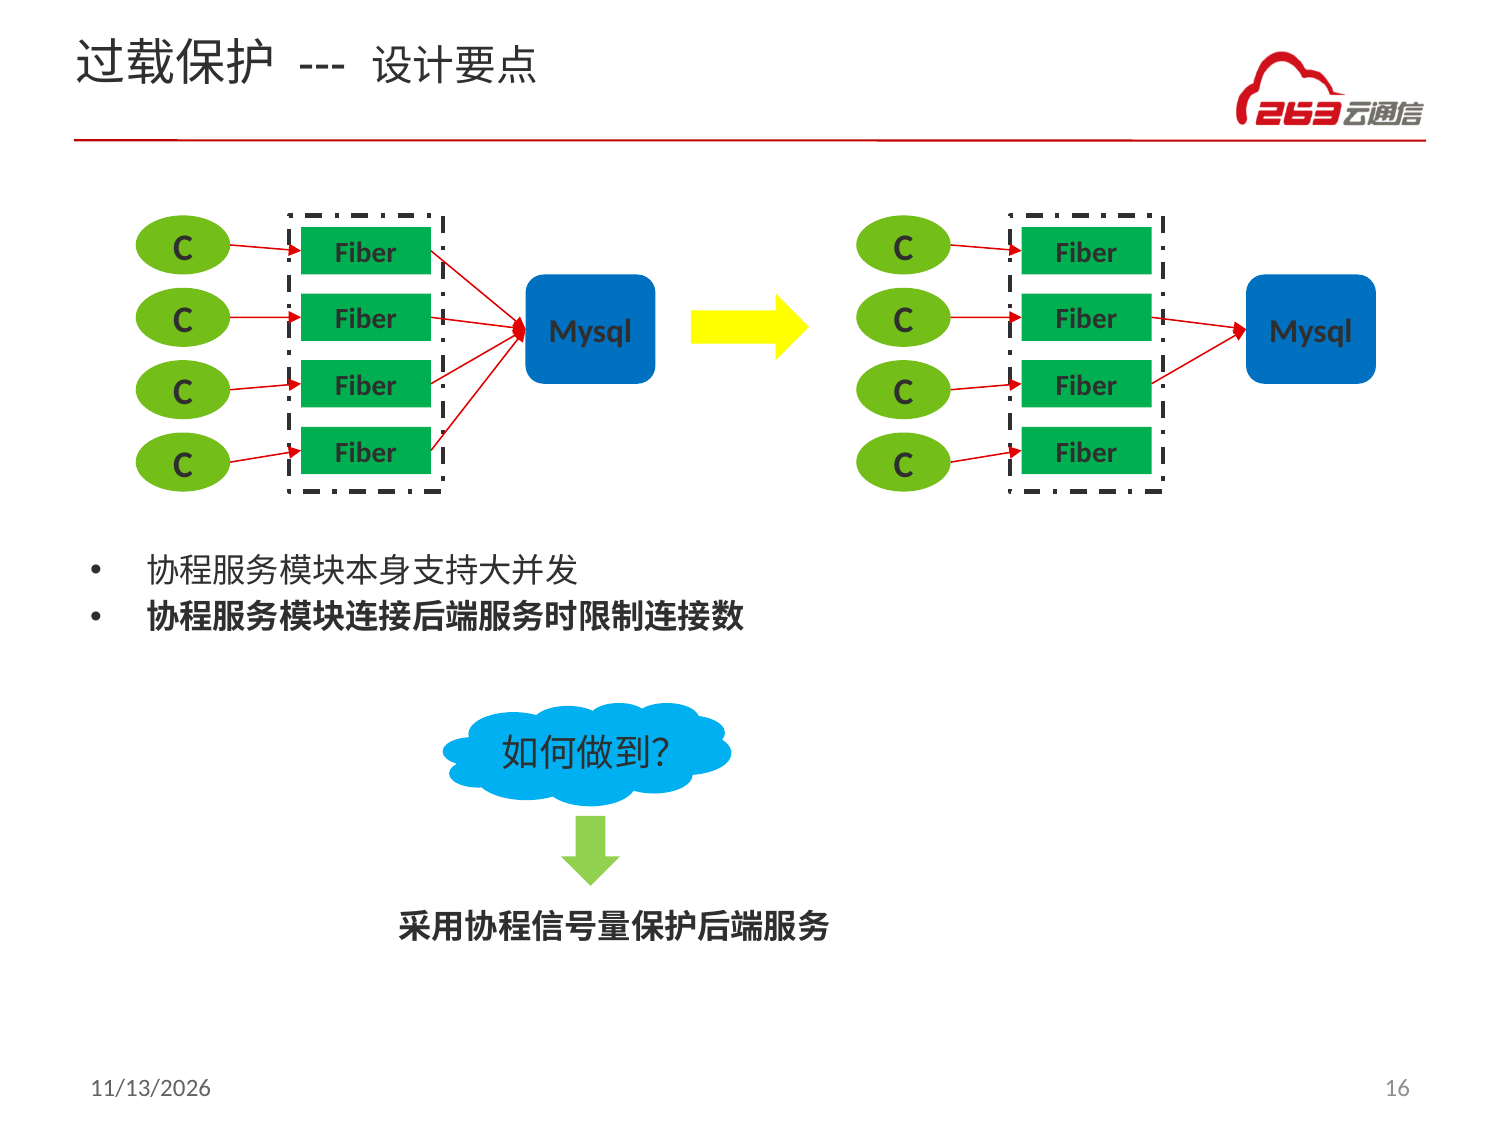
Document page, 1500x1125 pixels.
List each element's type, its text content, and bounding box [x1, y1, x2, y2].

title 过载保护 --- 设计要点 [75, 30, 1235, 136]
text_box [950, 383, 1022, 390]
text_box C [133, 285, 233, 349]
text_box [1151, 317, 1247, 328]
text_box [950, 450, 1022, 463]
text_box [688, 291, 812, 363]
text_box C [854, 358, 952, 422]
list 协程服务模块本身支持大并发 协程服务模块连接后端服务时限制连接数 [75, 541, 1425, 691]
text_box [1151, 328, 1247, 385]
picture [1230, 37, 1430, 141]
text_box [1008, 213, 1165, 494]
text_box 如何做到？ [440, 700, 734, 809]
text_box Mysql [1243, 272, 1379, 386]
text_box C [854, 430, 952, 494]
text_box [430, 250, 526, 316]
text_box 采用协程信号量保护后端服务 [383, 897, 869, 953]
text_box Mysql [530, 272, 658, 386]
text_box [287, 213, 445, 494]
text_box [229, 244, 302, 252]
text_box C [854, 213, 953, 277]
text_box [430, 328, 526, 451]
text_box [950, 244, 1022, 252]
text_box C [133, 358, 231, 422]
text_box C [133, 430, 231, 494]
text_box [430, 317, 526, 327]
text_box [229, 383, 302, 390]
text_box C [133, 213, 233, 277]
text_box C [854, 285, 953, 349]
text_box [229, 450, 302, 463]
text_box [559, 813, 622, 888]
